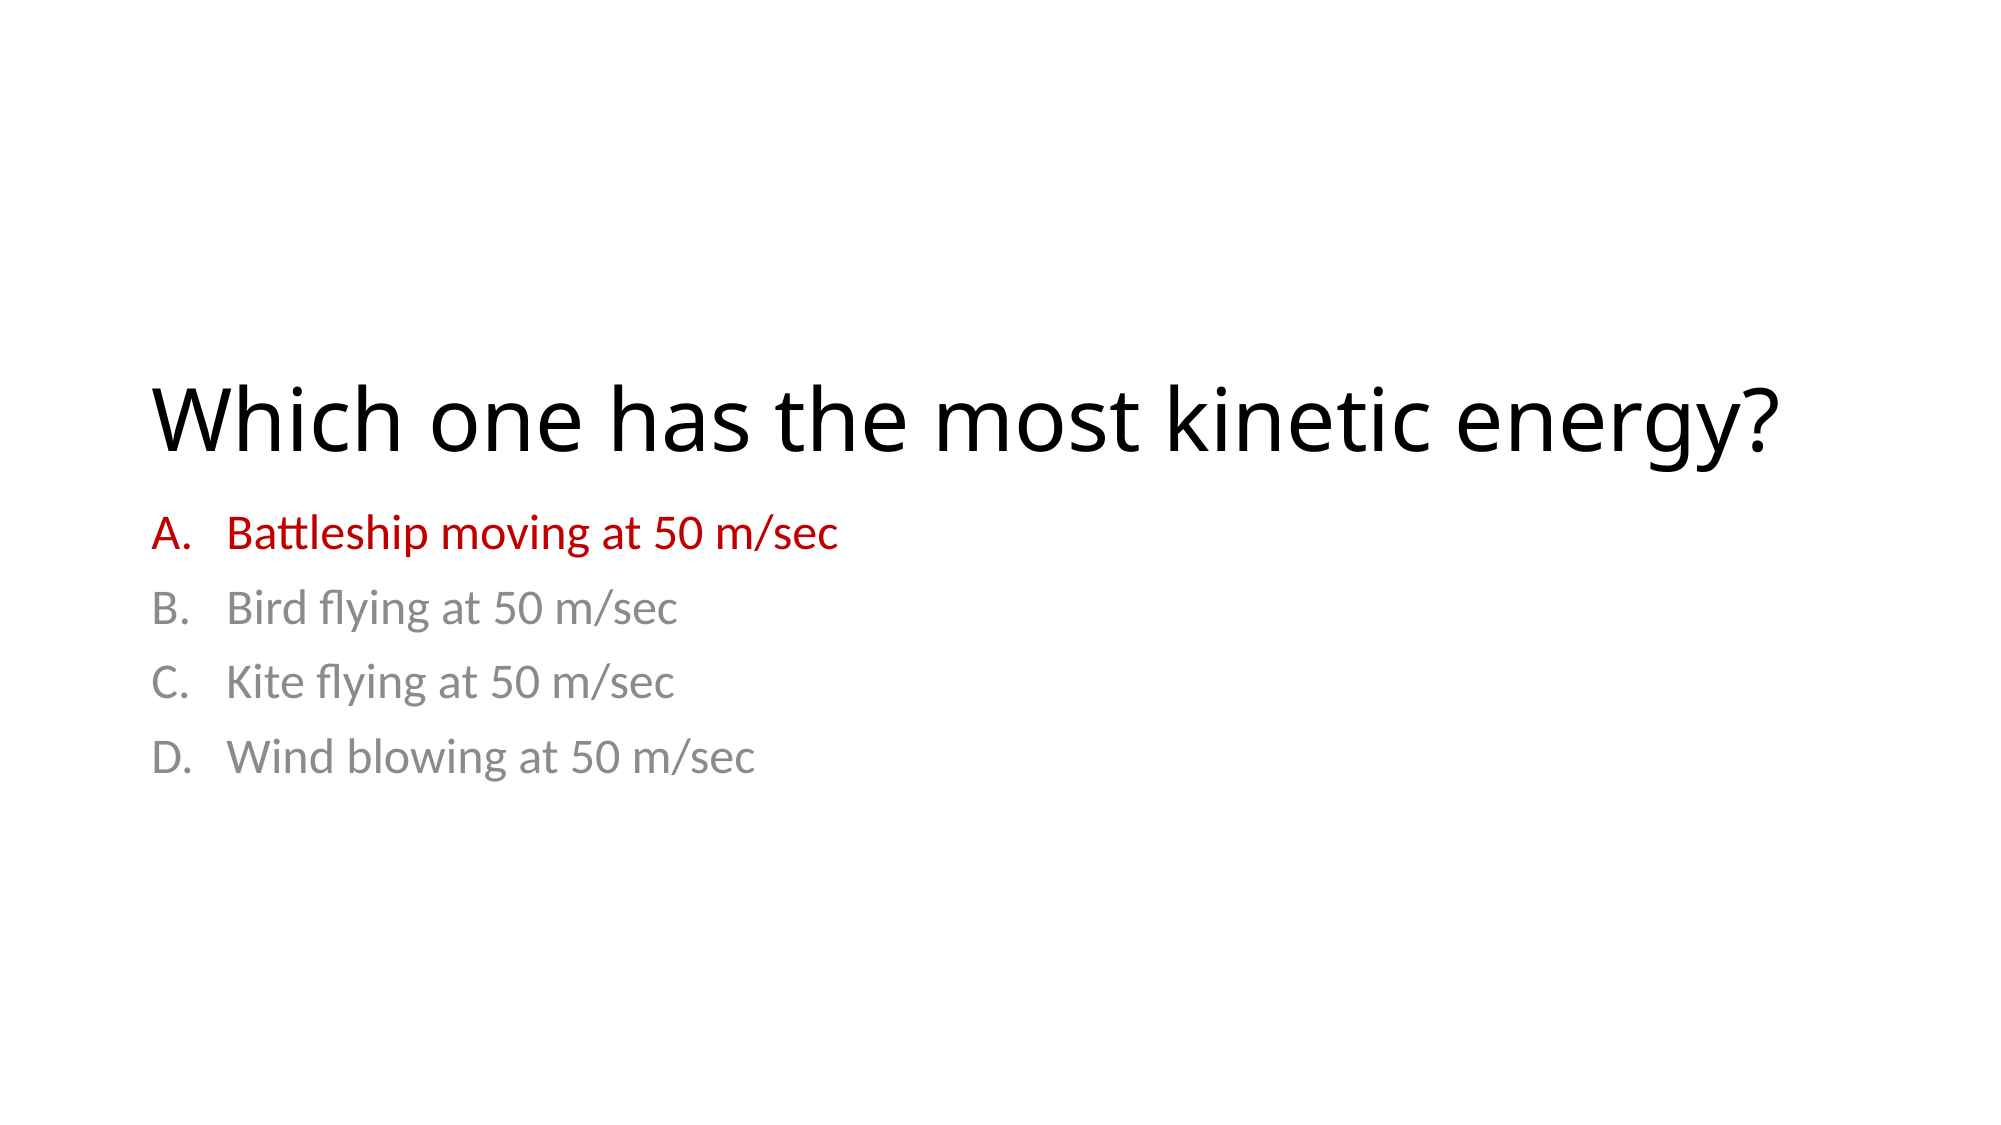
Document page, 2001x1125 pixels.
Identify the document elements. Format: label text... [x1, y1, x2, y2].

list Battleship moving at 50 m/sec Bird flying at 50 m/sec Kite flying at 50 m/sec Wind blowing at 50 m/sec [136, 498, 1862, 999]
title Which one has the most kinetic energy? [136, 280, 1862, 478]
